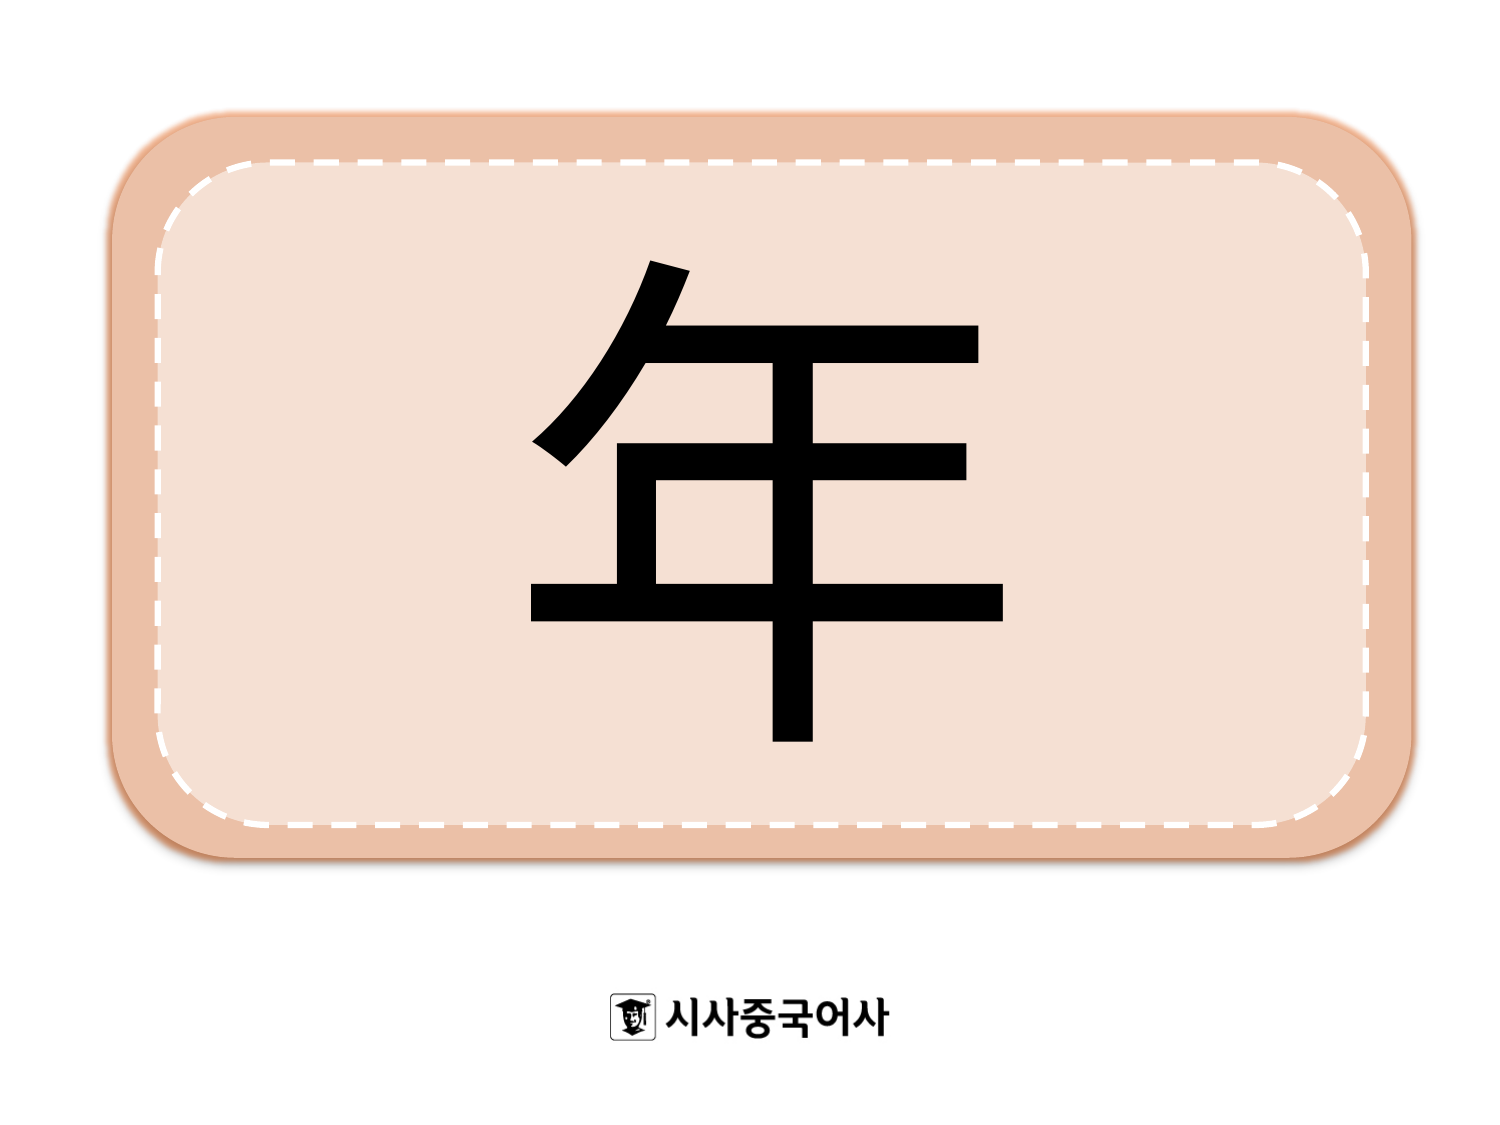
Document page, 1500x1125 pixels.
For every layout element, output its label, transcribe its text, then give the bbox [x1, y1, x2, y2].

picture [602, 987, 898, 1047]
text_box 年 [162, 160, 1371, 824]
